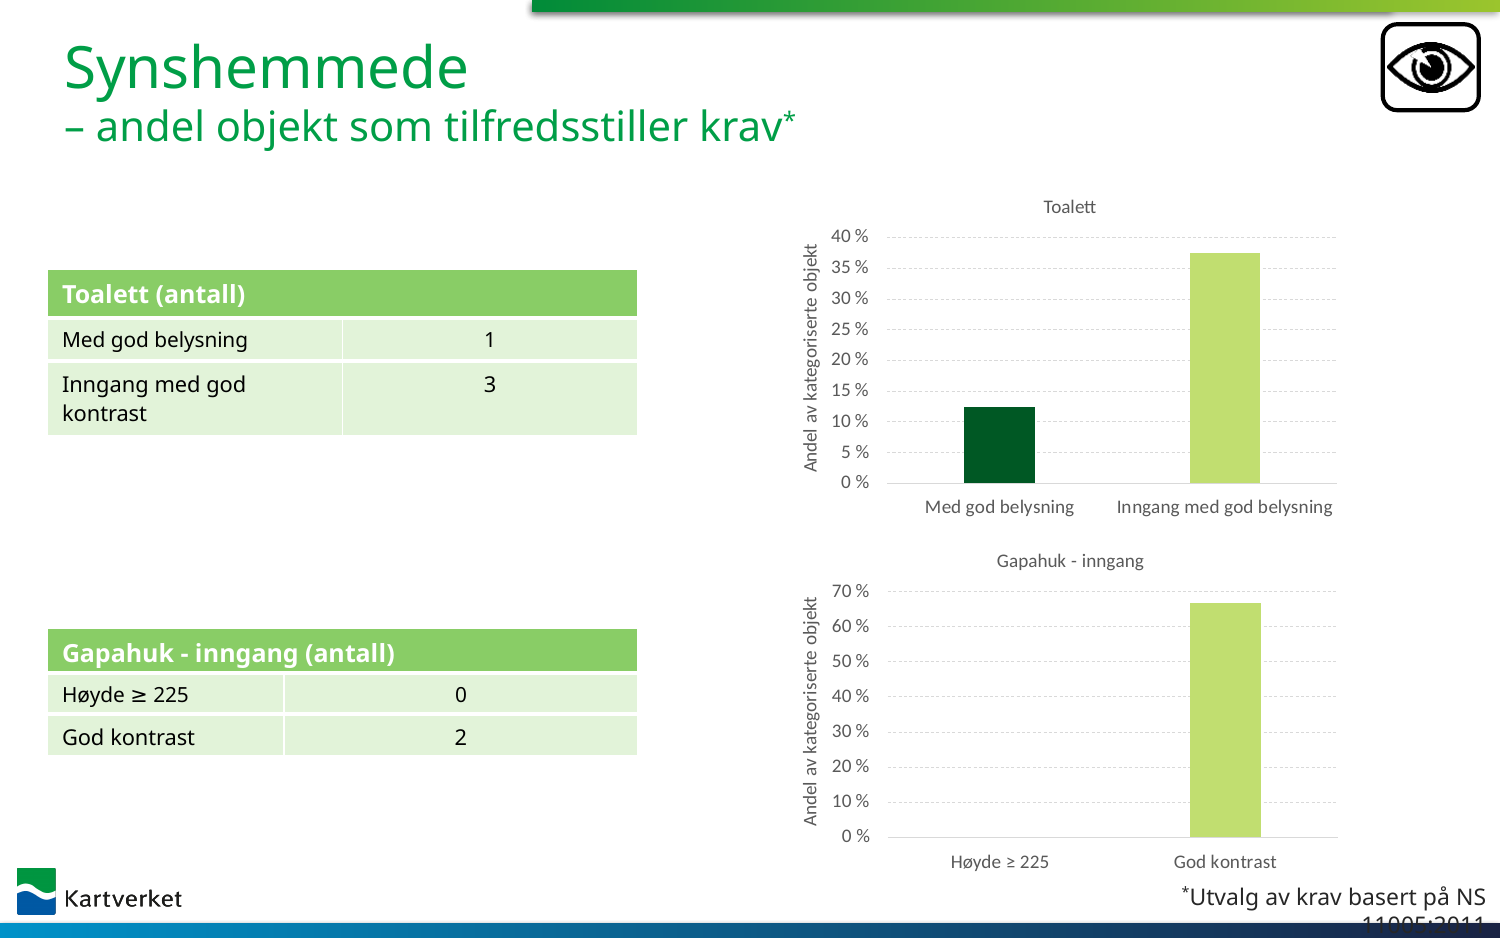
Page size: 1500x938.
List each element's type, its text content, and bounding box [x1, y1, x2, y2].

table_cell 2 [285, 716, 637, 755]
table_header Gapahuk - inngang (antall) [48, 629, 637, 671]
table_header Toalett (antall) [48, 270, 637, 316]
picture [791, 541, 1349, 880]
text_box Synshemmede – andel objekt som tilfredsstiller krav* [49, 24, 1431, 158]
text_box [1382, 24, 1480, 111]
table_cell 1 [343, 320, 637, 359]
table_cell Høyde ≥ 225 [48, 675, 283, 712]
table_cell Inngang med god kontrast [48, 363, 342, 435]
table_cell Med god belysning [48, 320, 342, 359]
table_cell 0 [285, 675, 637, 712]
picture [791, 187, 1348, 526]
table_cell 3 [343, 363, 637, 435]
table_cell God kontrast [48, 716, 283, 755]
text_box *Utvalg av krav basert på NS 11005:2011 [1068, 873, 1500, 938]
